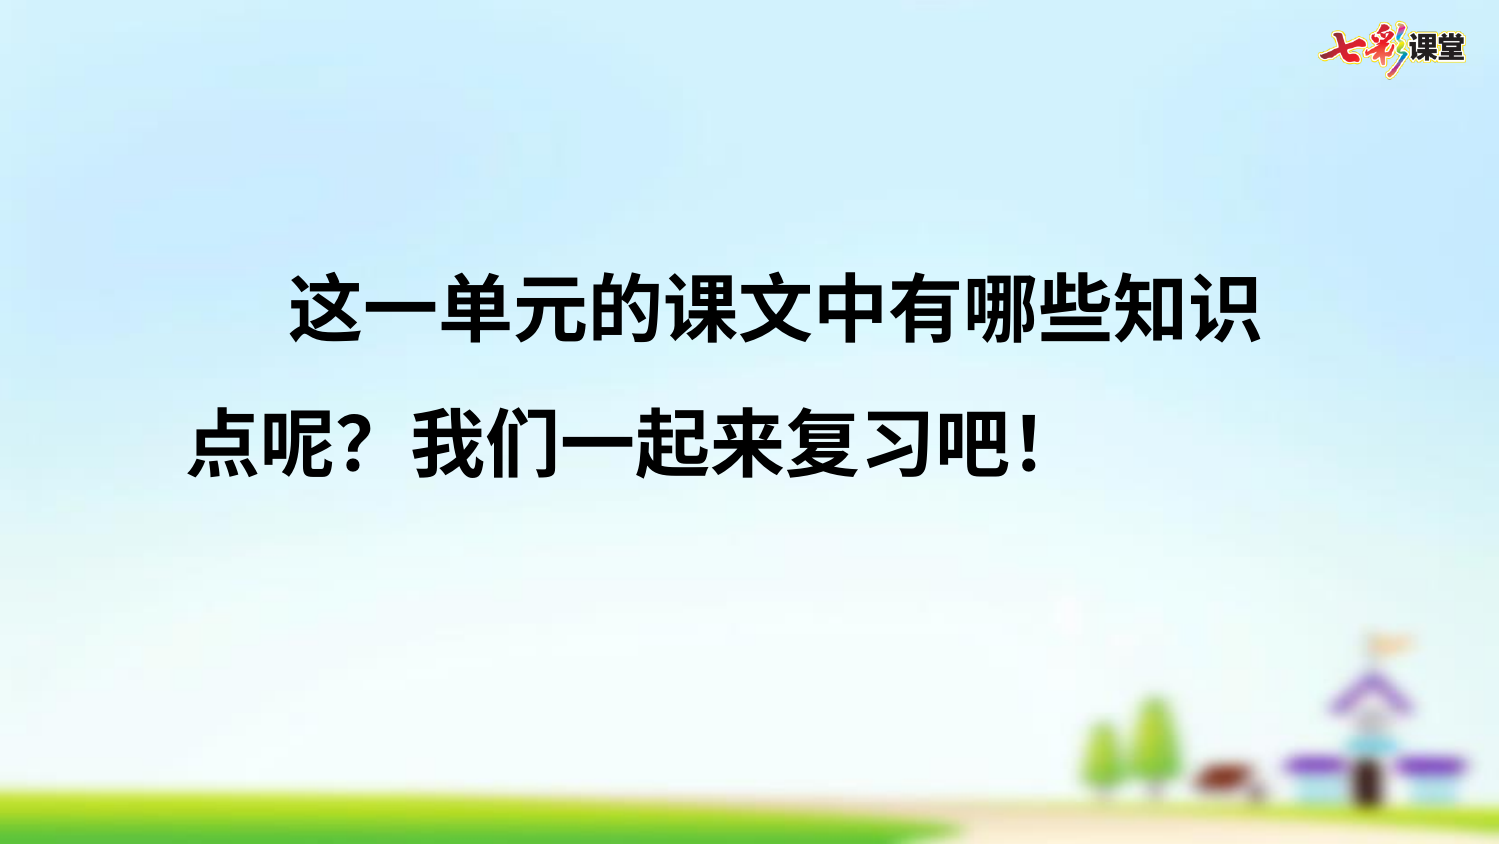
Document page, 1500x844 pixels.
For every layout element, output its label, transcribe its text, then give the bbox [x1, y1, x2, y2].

text_box 这一单元的课文中有哪些知识点呢？我们一起来复习吧！ [171, 209, 1329, 494]
picture [0, 0, 1499, 844]
